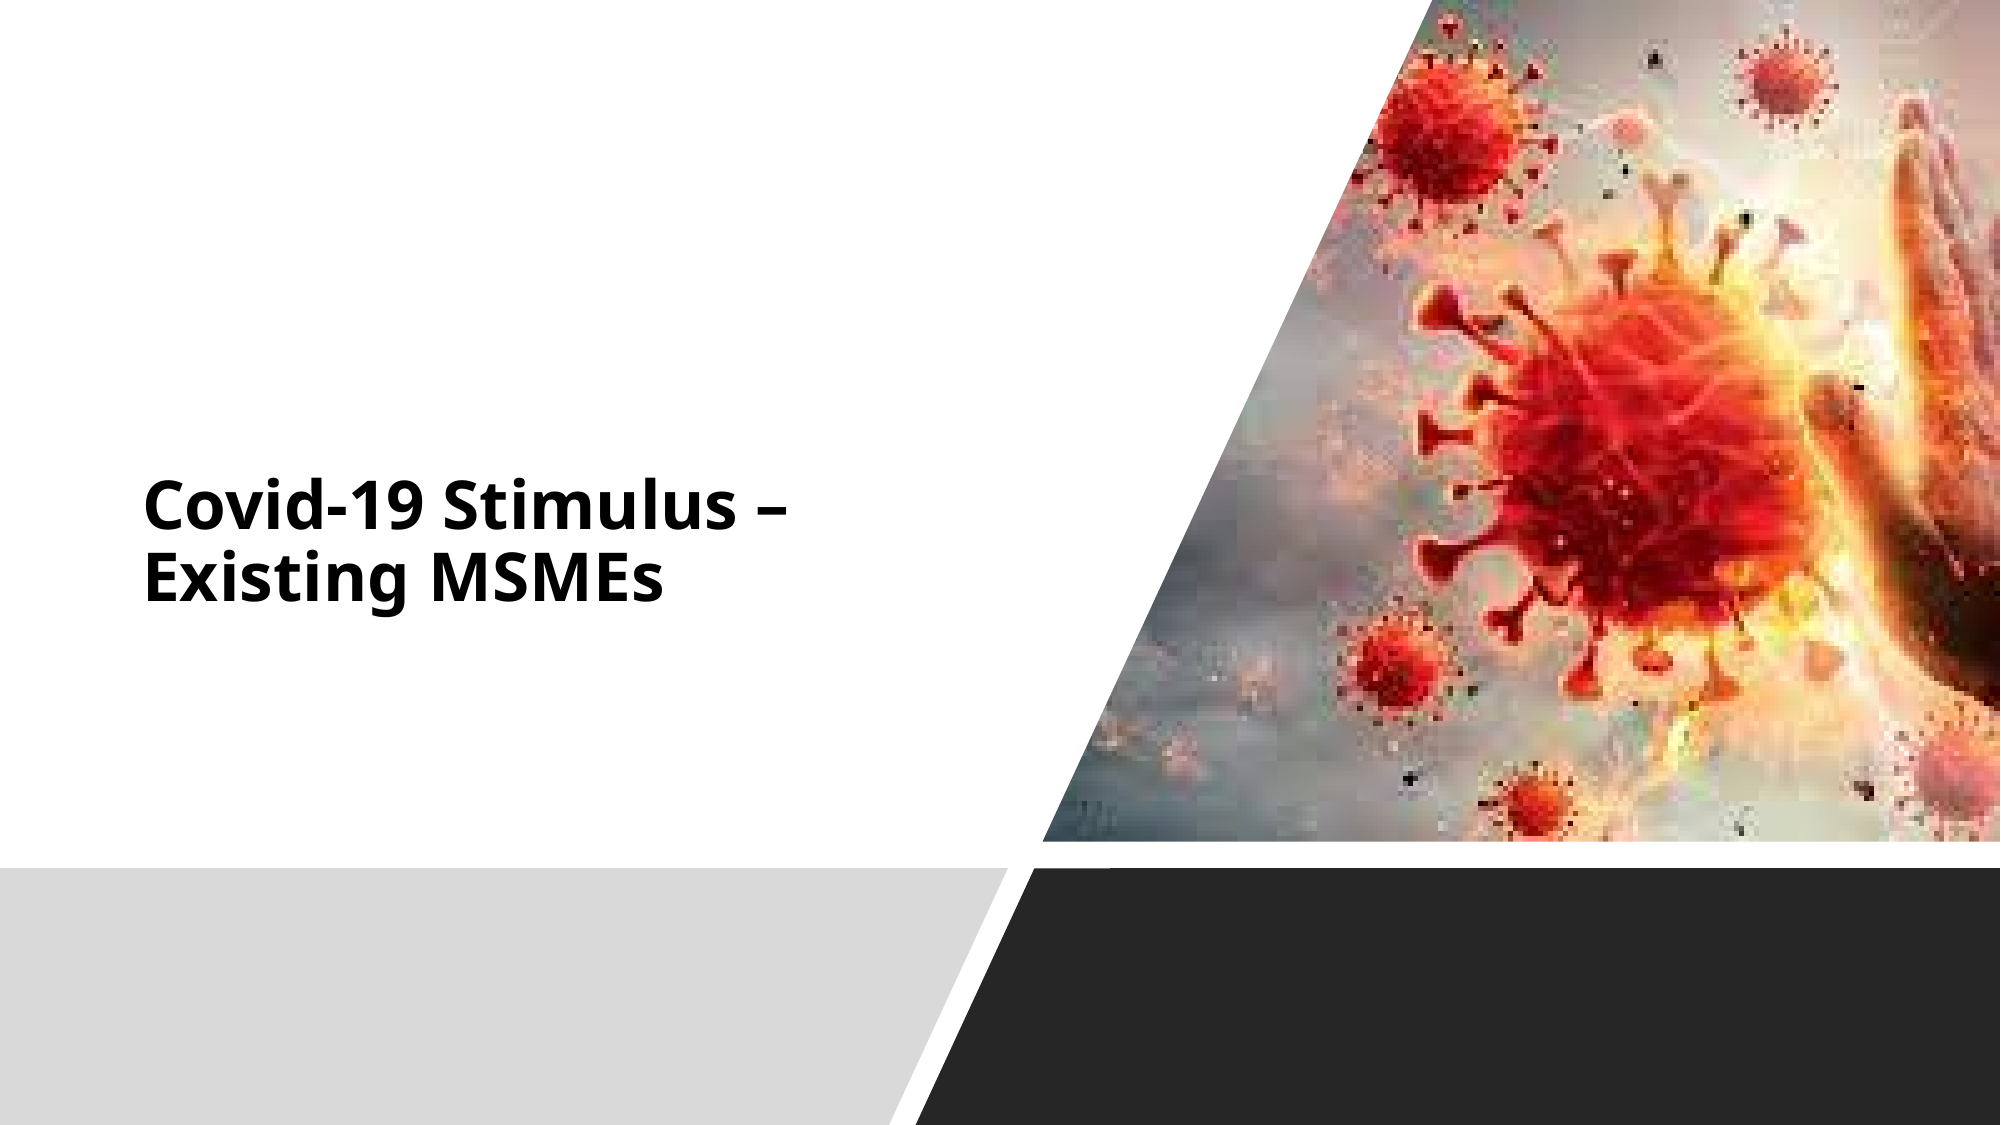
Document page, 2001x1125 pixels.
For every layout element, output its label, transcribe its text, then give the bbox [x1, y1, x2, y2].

title Covid-19 Stimulus – Existing MSMEs [127, 312, 1042, 706]
text_box [0, 867, 1010, 1125]
text_box [914, 867, 2000, 1125]
picture [1042, 0, 2000, 842]
